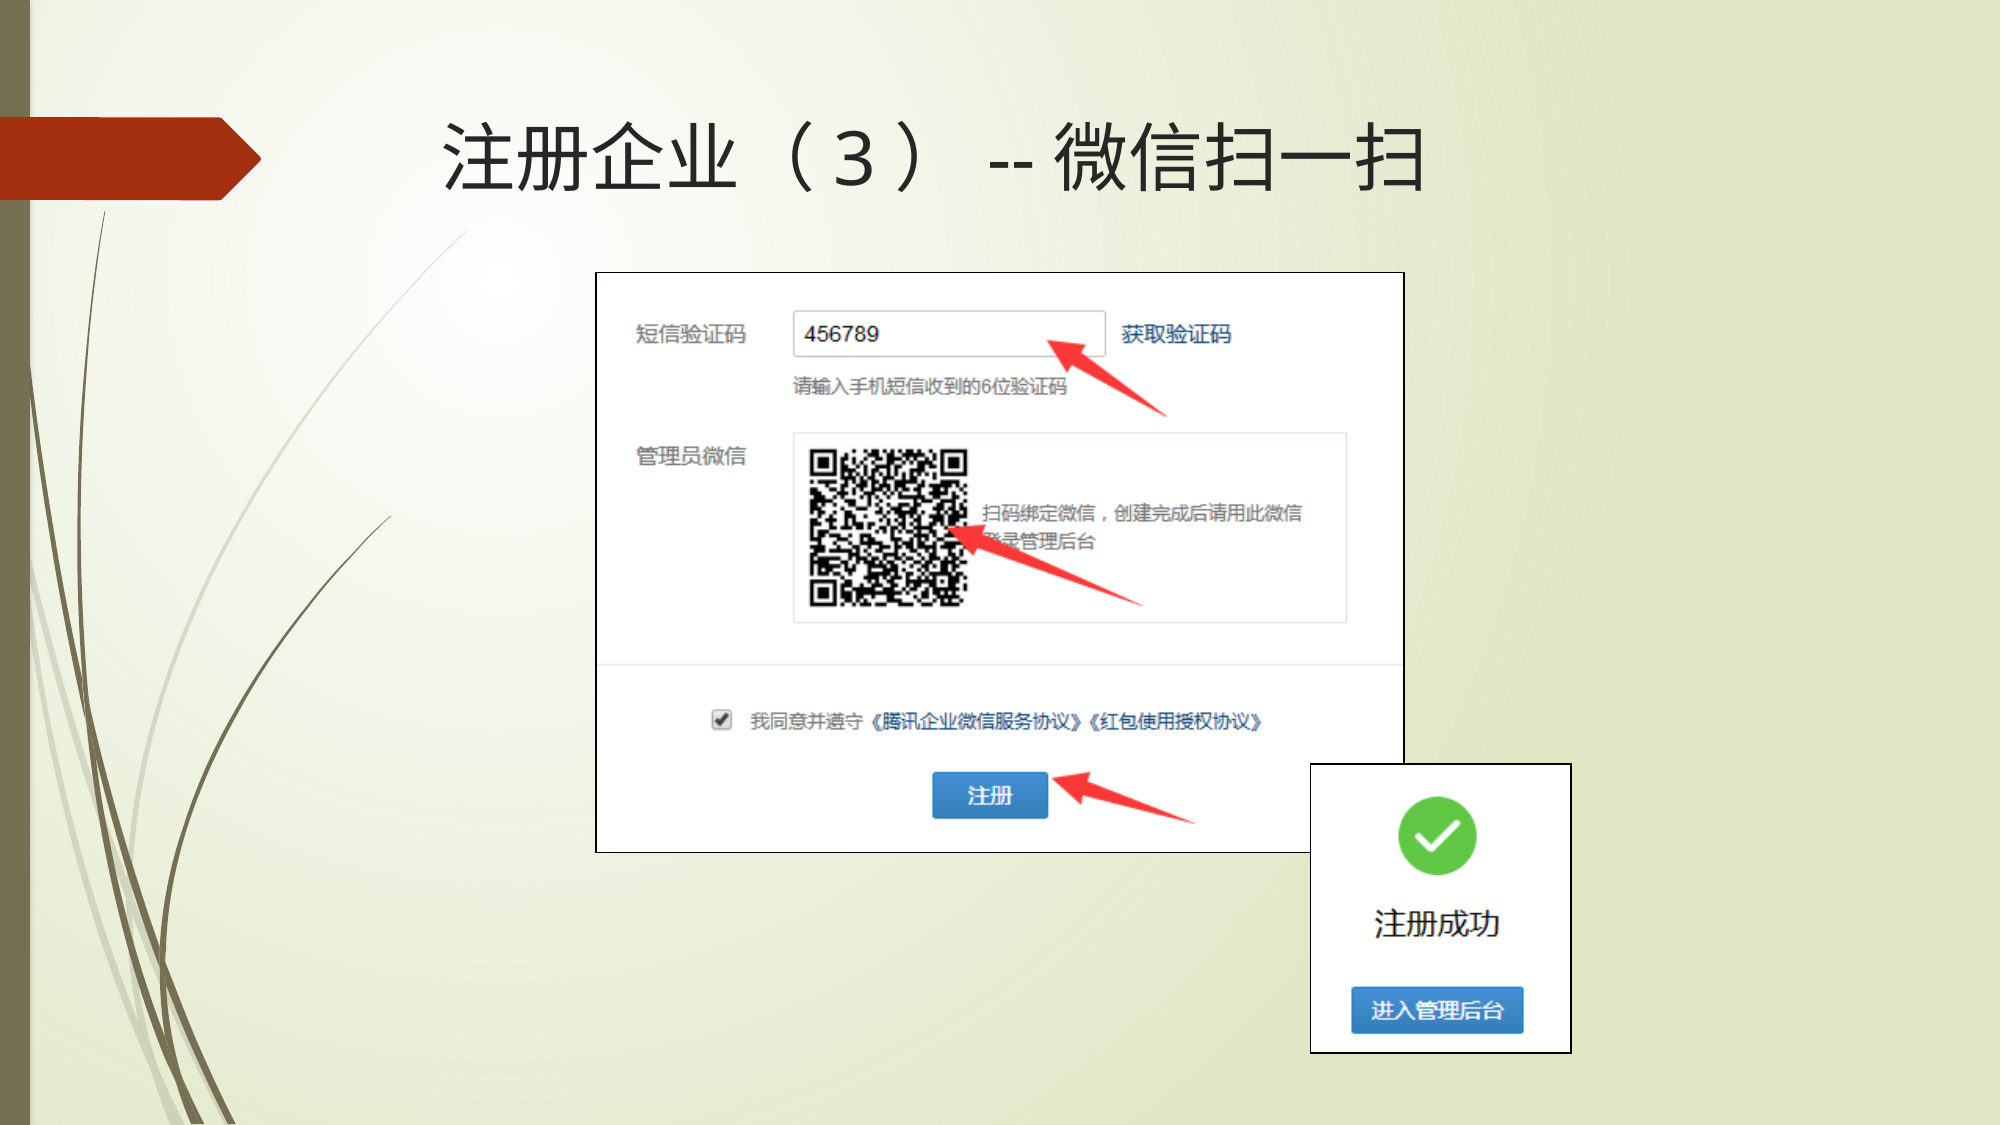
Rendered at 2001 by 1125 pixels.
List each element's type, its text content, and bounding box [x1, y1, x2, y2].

picture [596, 273, 1571, 1053]
title 注册企业（3）--微信扫一扫 [425, 102, 1888, 313]
